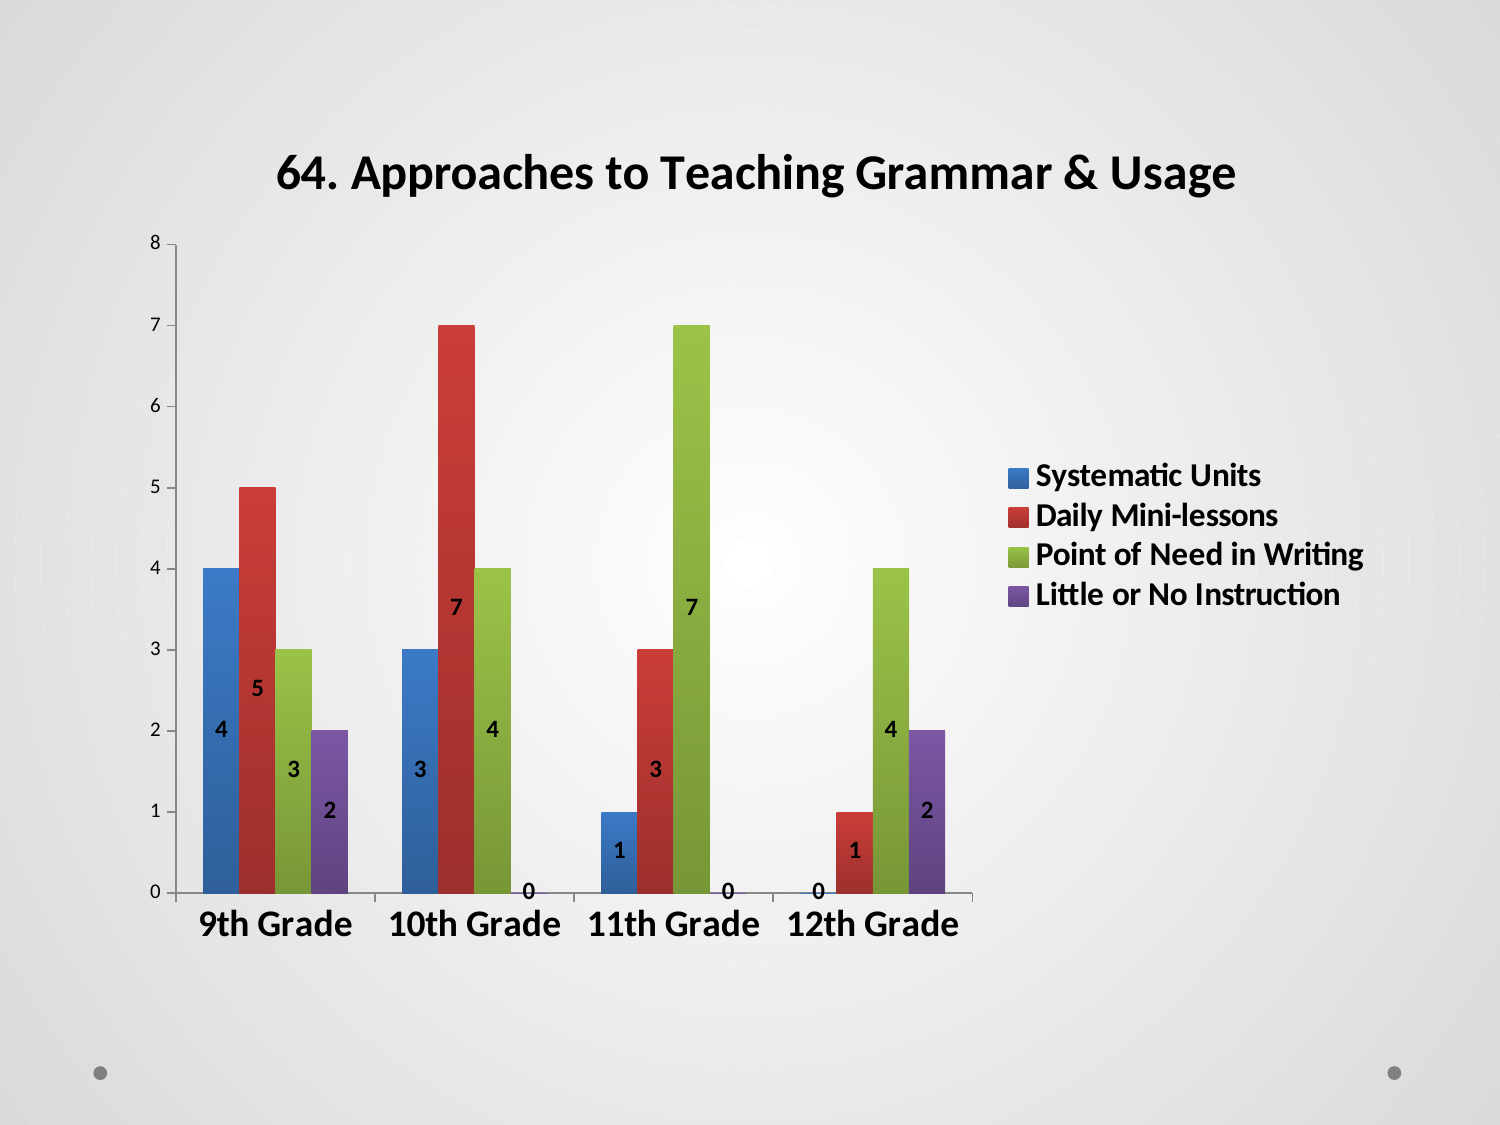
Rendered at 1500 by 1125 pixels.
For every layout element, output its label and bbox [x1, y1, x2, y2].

chart [124, 112, 1388, 963]
